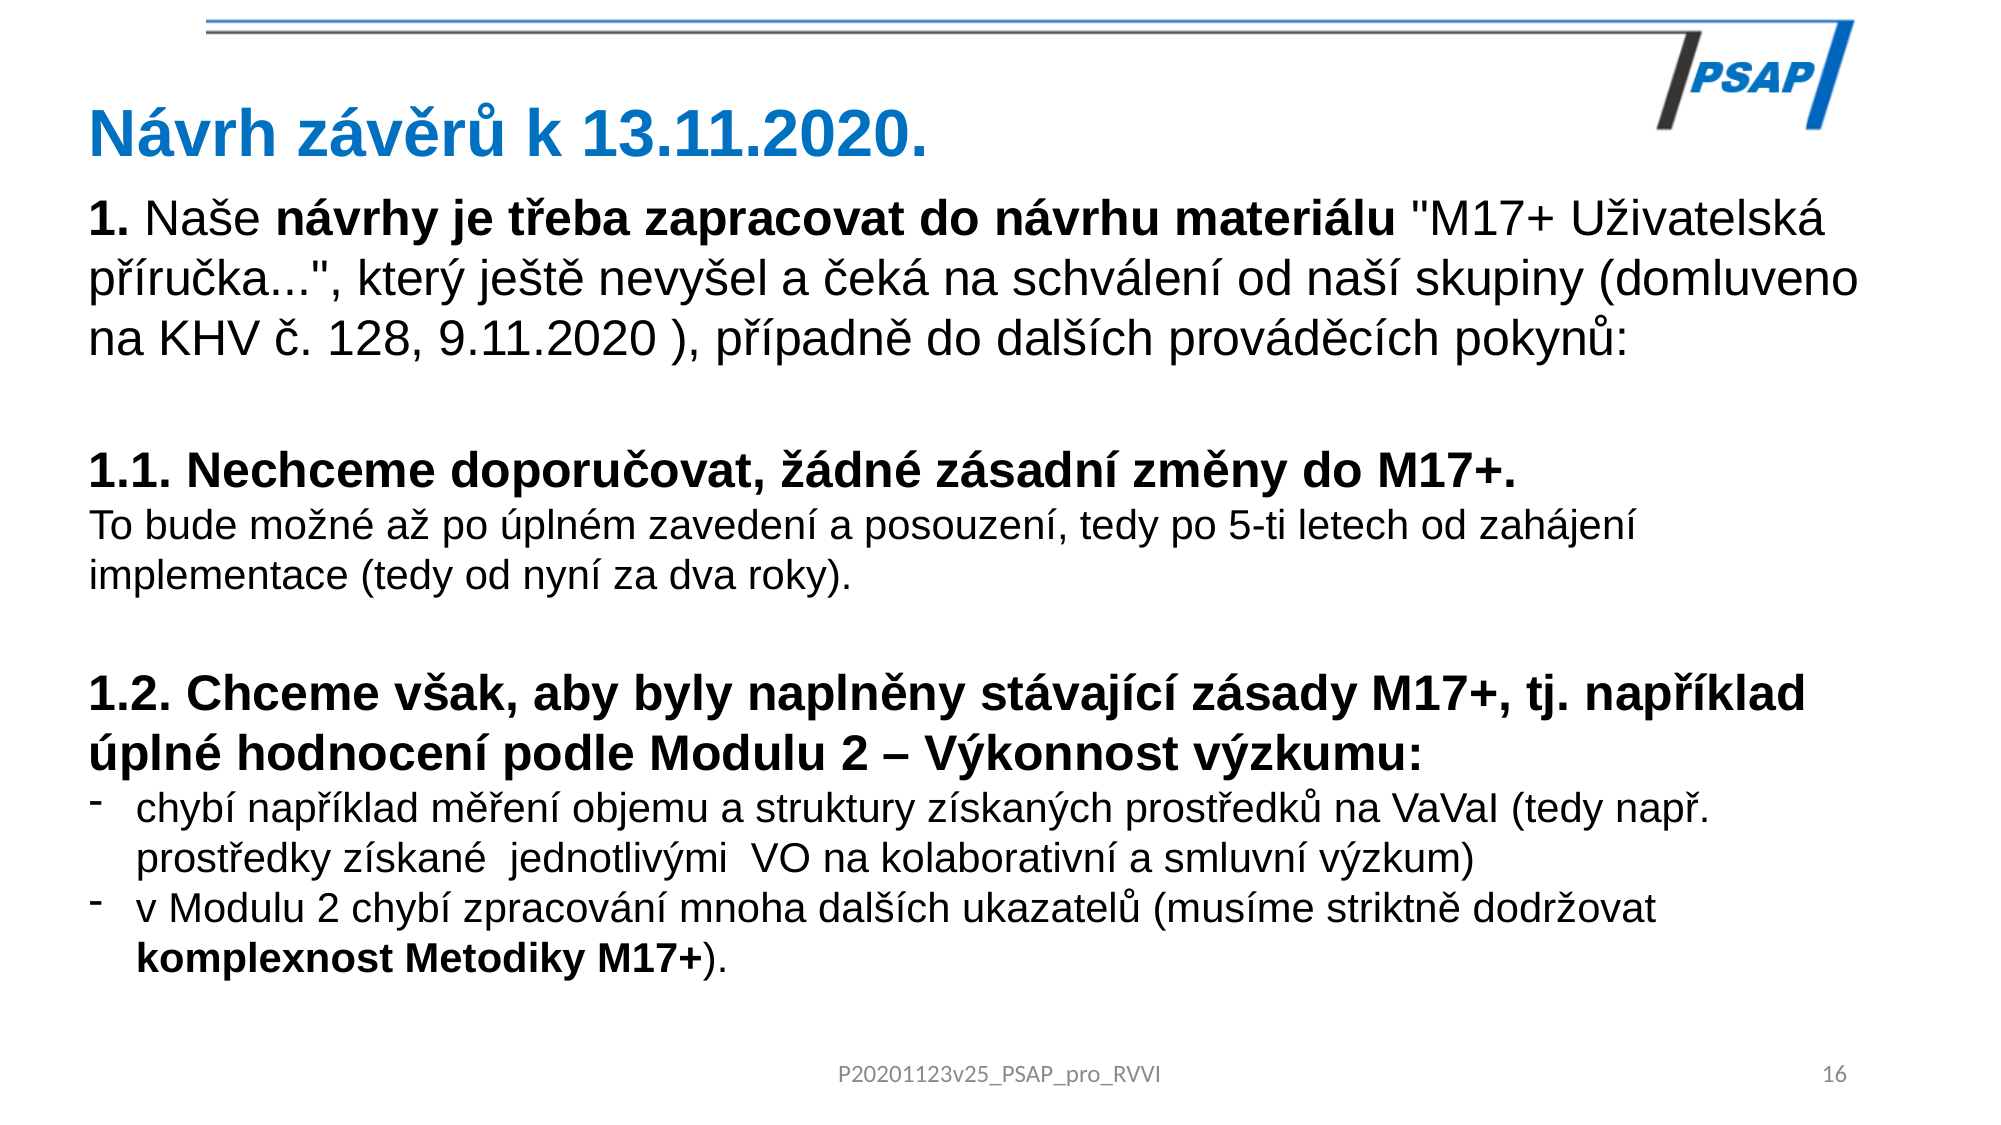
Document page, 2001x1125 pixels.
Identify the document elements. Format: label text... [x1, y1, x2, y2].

slide_number 16 [1412, 1042, 1863, 1103]
picture [206, 0, 1863, 142]
footer P20201123v25_PSAP_pro_RVVI [662, 1042, 1338, 1103]
text_box 1. Naše návrhy je třeba zapracovat do návrhu materiálu "M17+ Uživatelská příručka...", který ještě nevyšel a čeká na schválení od naší skupiny (domluveno na KHV č. 128, 9.11.2020 ), případně do dalších prováděcích pokynů: 1.1. Nechceme doporučovat, žádné zásadní změny do M17+. To bude možné až po úplném zavedení a posouzení, tedy po 5-ti letech od zahájení implementace (tedy od nyní za dva roky). 1.2. Chceme však, aby byly naplněny stávající zásady M17+, tj. například úplné hodnocení podle Modulu 2 – Výkonnost výzkumu: chybí například měření objemu a struktury získaných prostředků na VaVaI (tedy např. prostředky získané jednotlivými VO na kolaborativní a smluvní výzkum) v Modulu 2 chybí zpracování mnoha dalších ukazatelů (musíme striktně dodržovat komplexnost Metodiky M17+). [74, 177, 1909, 988]
text_box Návrh závěrů k 13.11.2020. [74, 82, 1896, 177]
